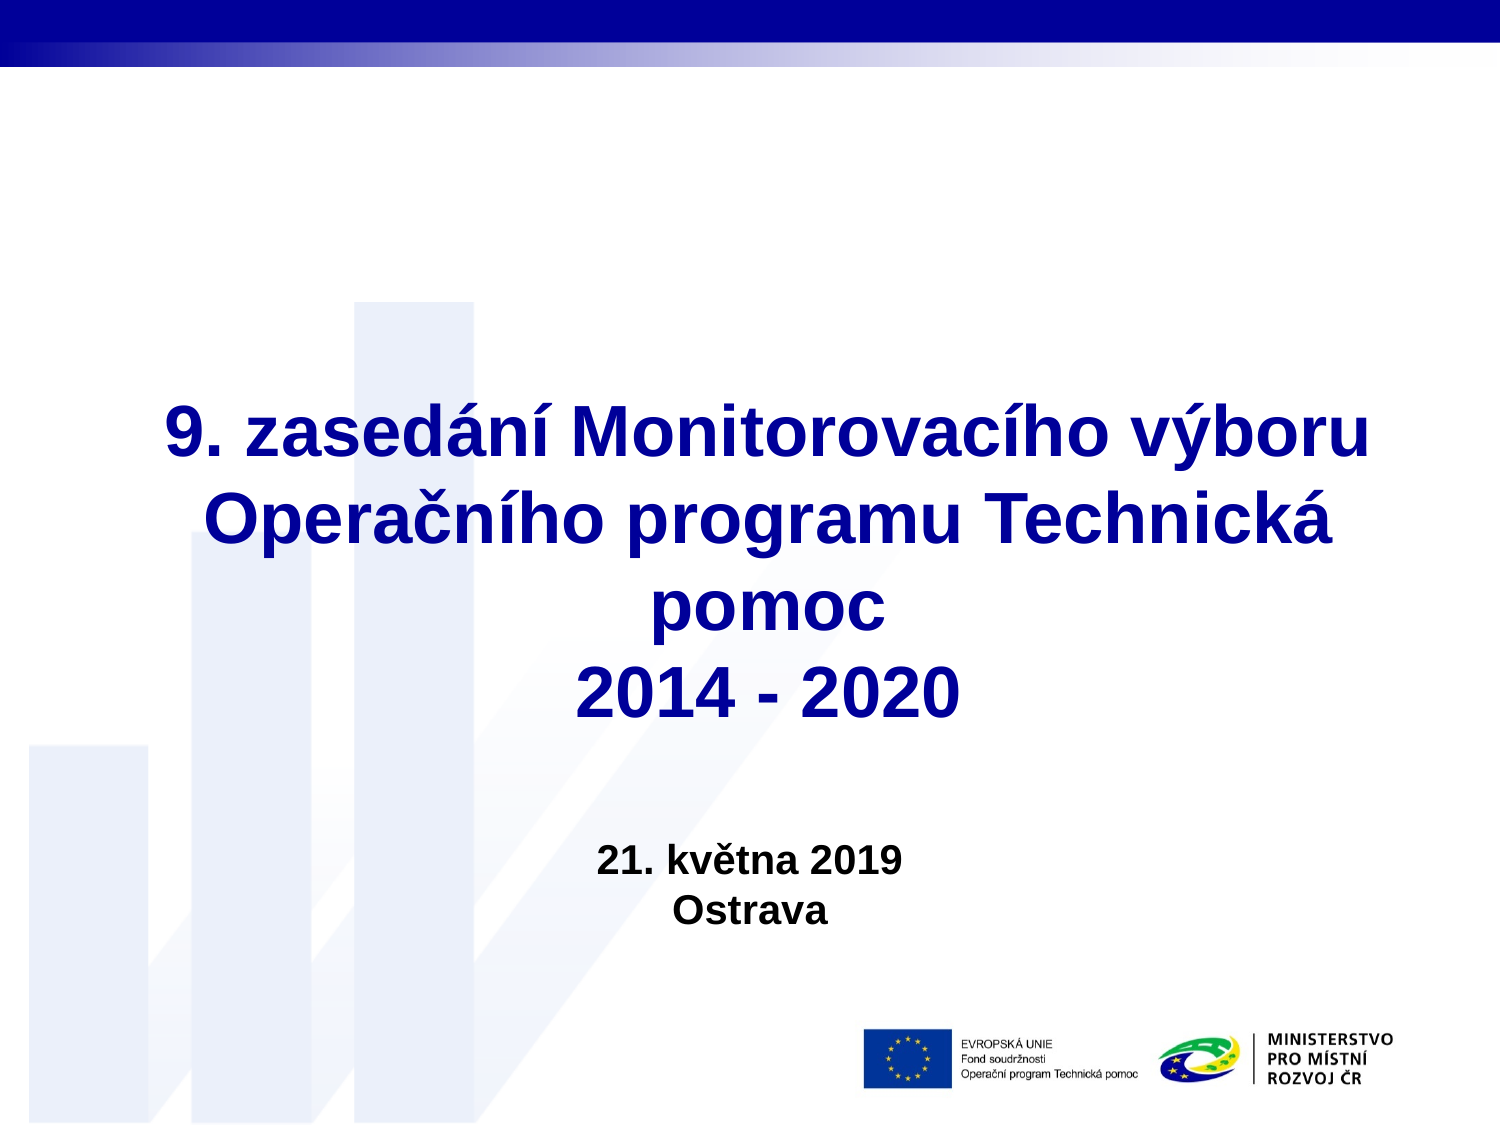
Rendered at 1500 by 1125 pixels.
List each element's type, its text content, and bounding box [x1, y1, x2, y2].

title 9. zasedání Monitorovacího výboru Operačního programu Technická pomoc 2014 - 2020 [112, 373, 1425, 740]
picture [29, 302, 1412, 1125]
subtitle 21. května 2019 Ostrava [112, 740, 1388, 941]
